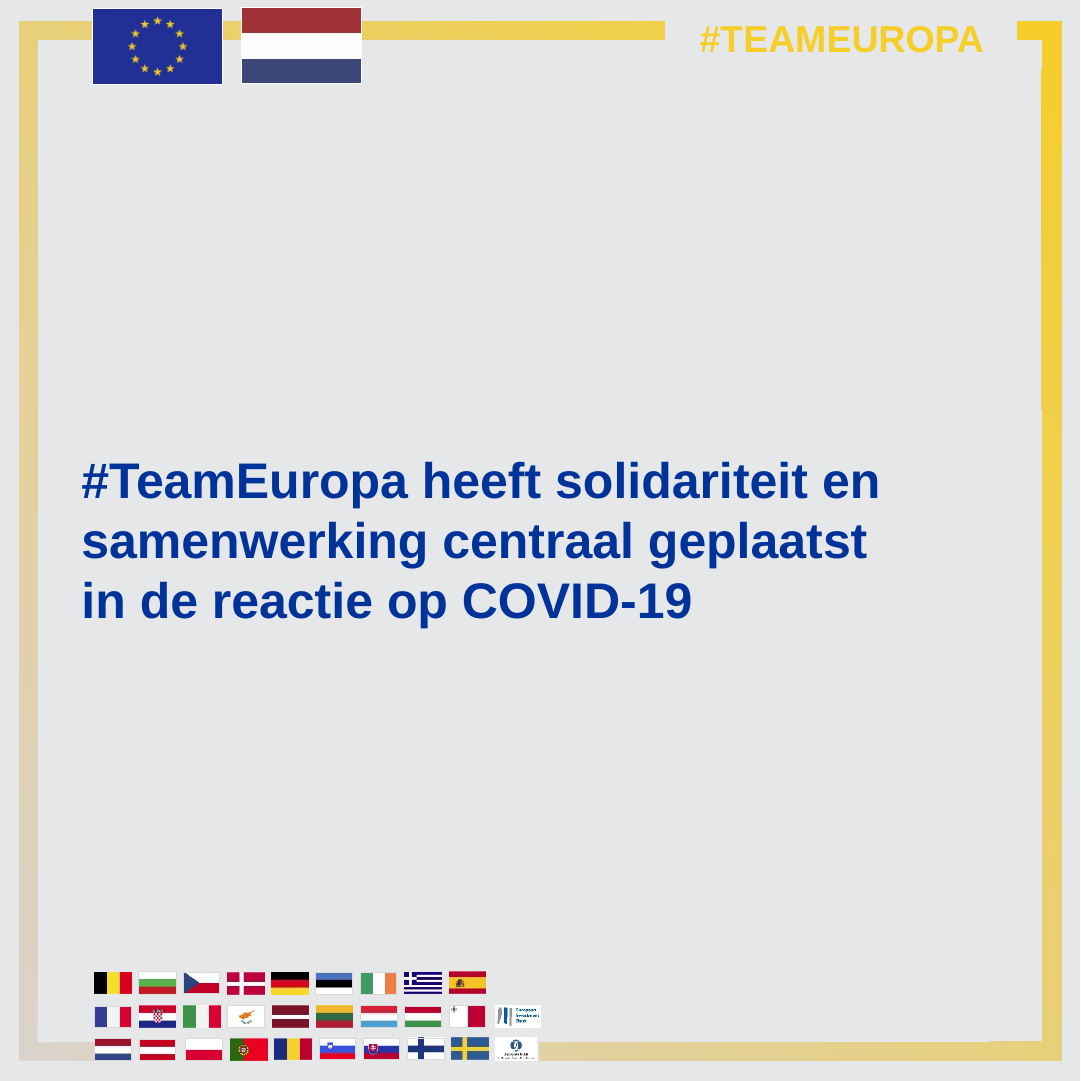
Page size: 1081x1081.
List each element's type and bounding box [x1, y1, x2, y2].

text_box [92, 8, 541, 1061]
picture [0, 0, 1081, 1081]
